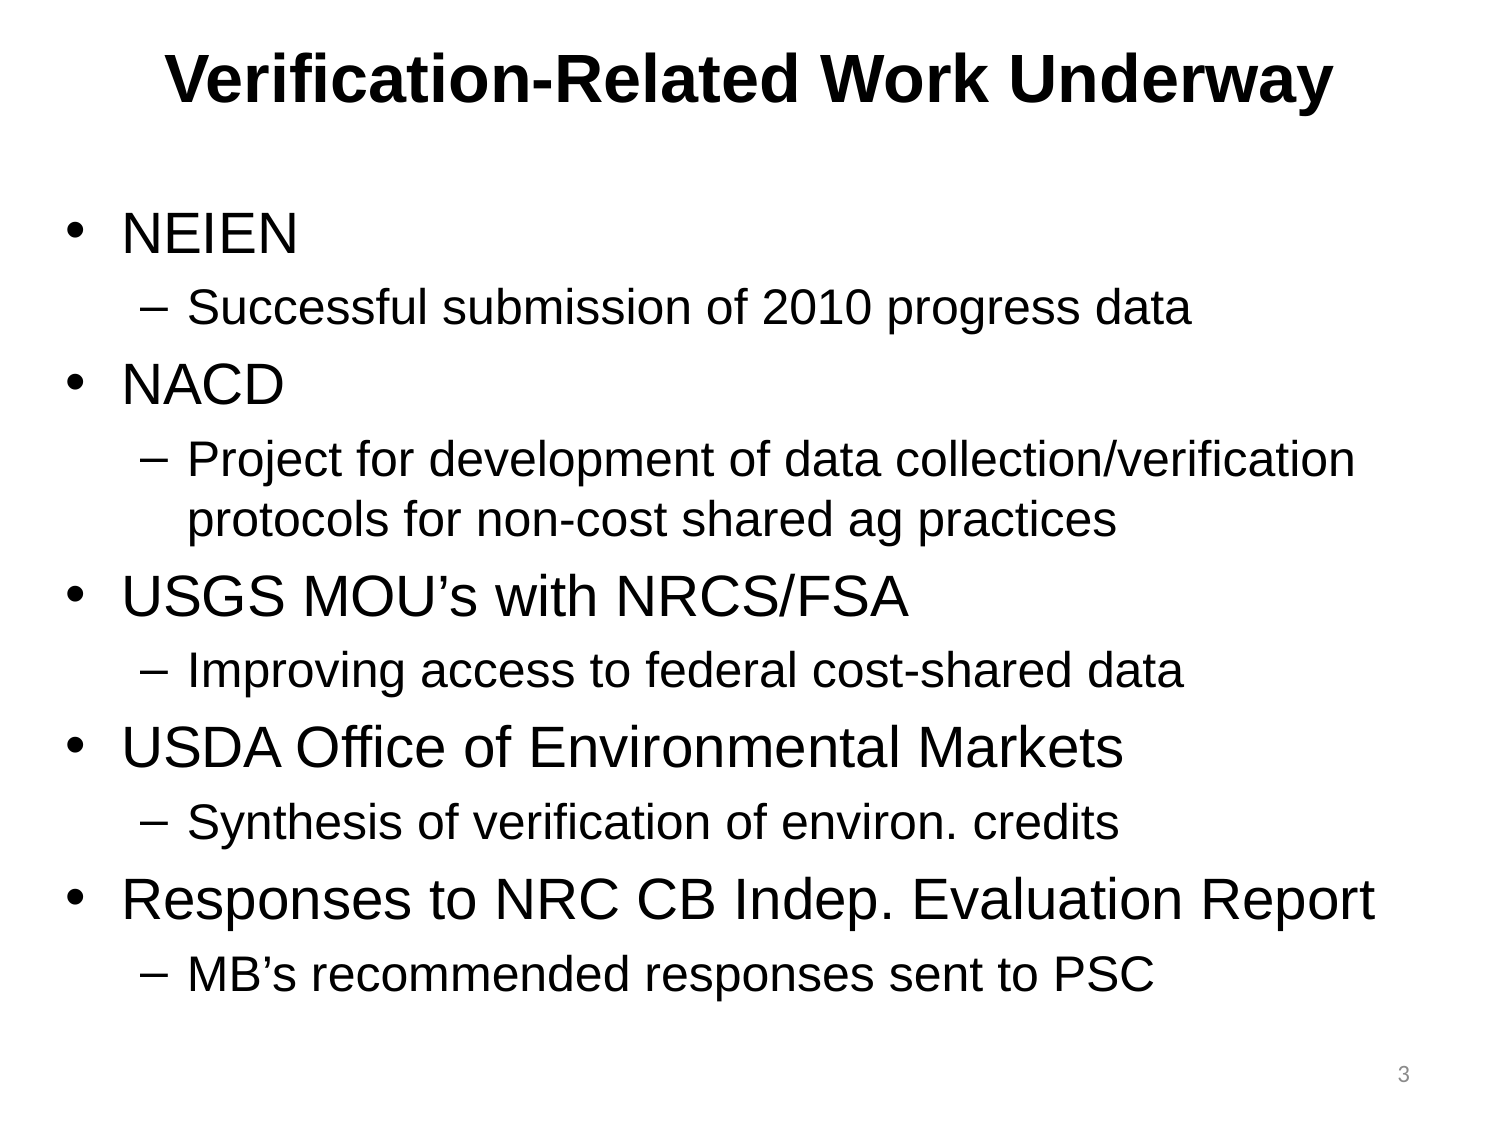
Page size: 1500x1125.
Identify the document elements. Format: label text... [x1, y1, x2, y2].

title Verification-Related Work Underway [75, 0, 1425, 150]
slide_number 3 [1074, 1042, 1425, 1103]
list NEIEN Successful submission of 2010 progress data NACD Project for development of data collection/verification protocols for non-cost shared ag practices USGS MOU’s with NRCS/FSA Improving access to federal cost-shared data USDA Office of Environmental Markets Synthesis of verification of environ. credits Responses to NRC CB Indep. Evaluation Report MB’s recommended responses sent to PSC [50, 187, 1450, 1050]
